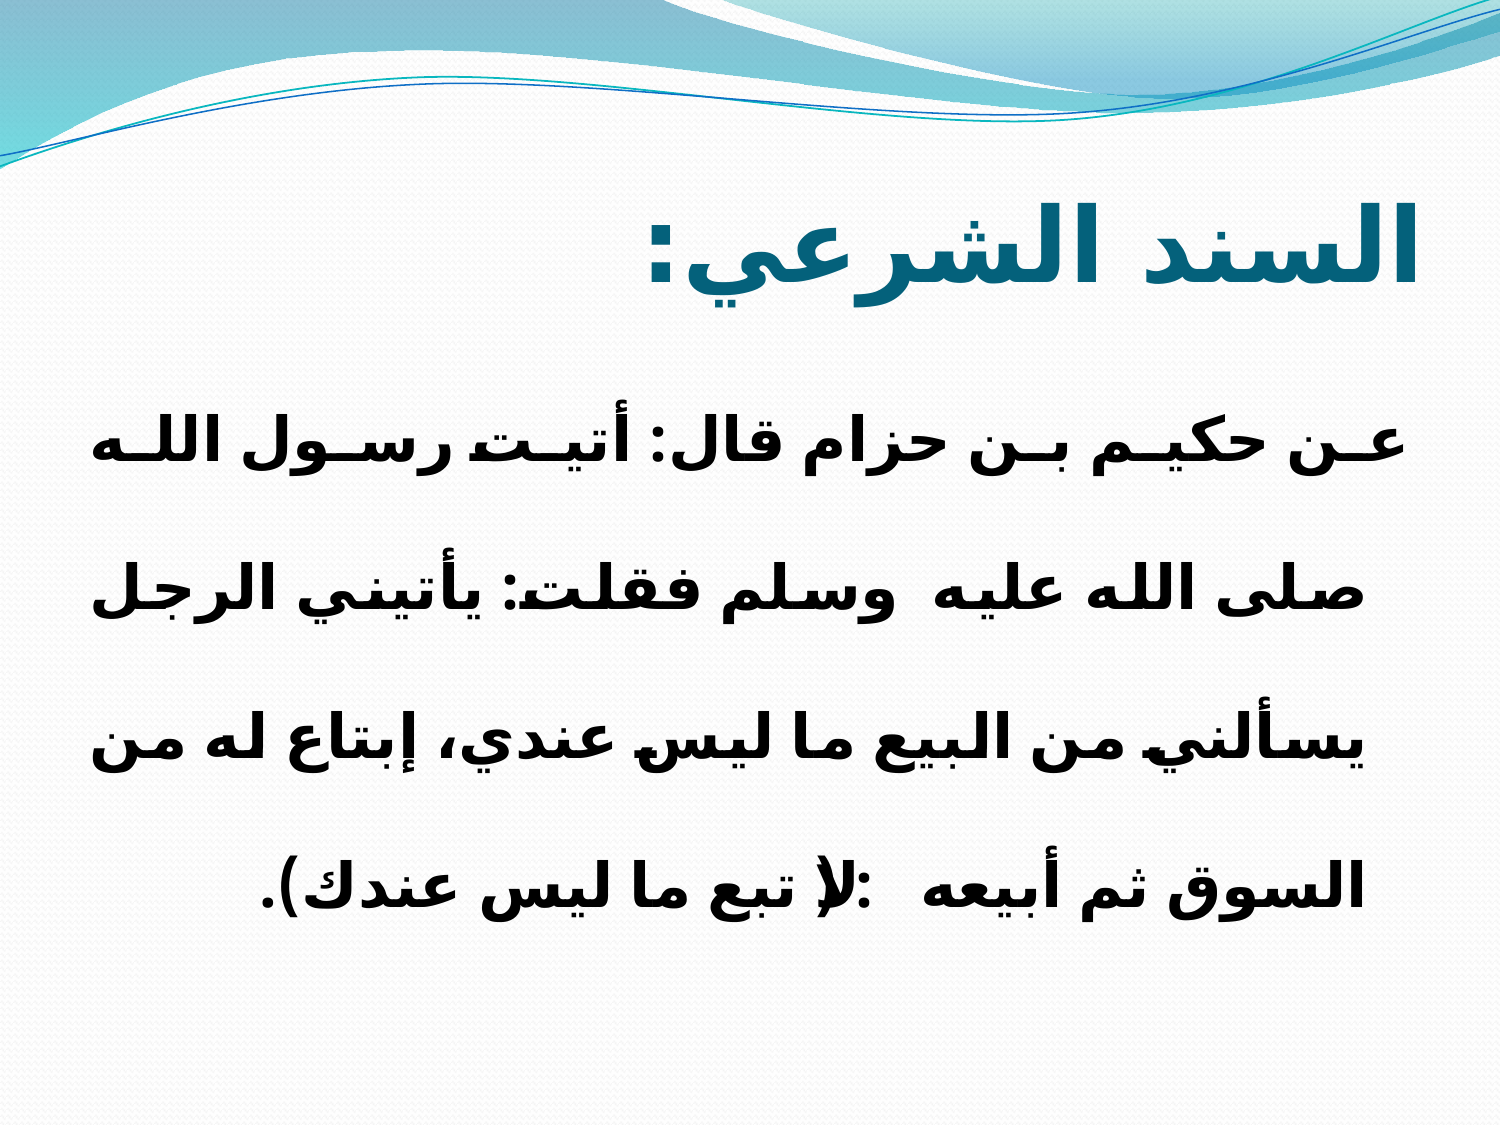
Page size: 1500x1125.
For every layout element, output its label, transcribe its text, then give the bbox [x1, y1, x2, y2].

list عن حكيم بن حزام قال: أتيت رسول الله صلى الله عليه وسلم فقلت: يأتيني الرجل يسألني من البيع ما ليس عندي، إبتاع له من السوق ثم أبيعه: (لا تبع ما ليس عندك). [75, 317, 1425, 1038]
title السند الشرعي: [75, 115, 1425, 303]
